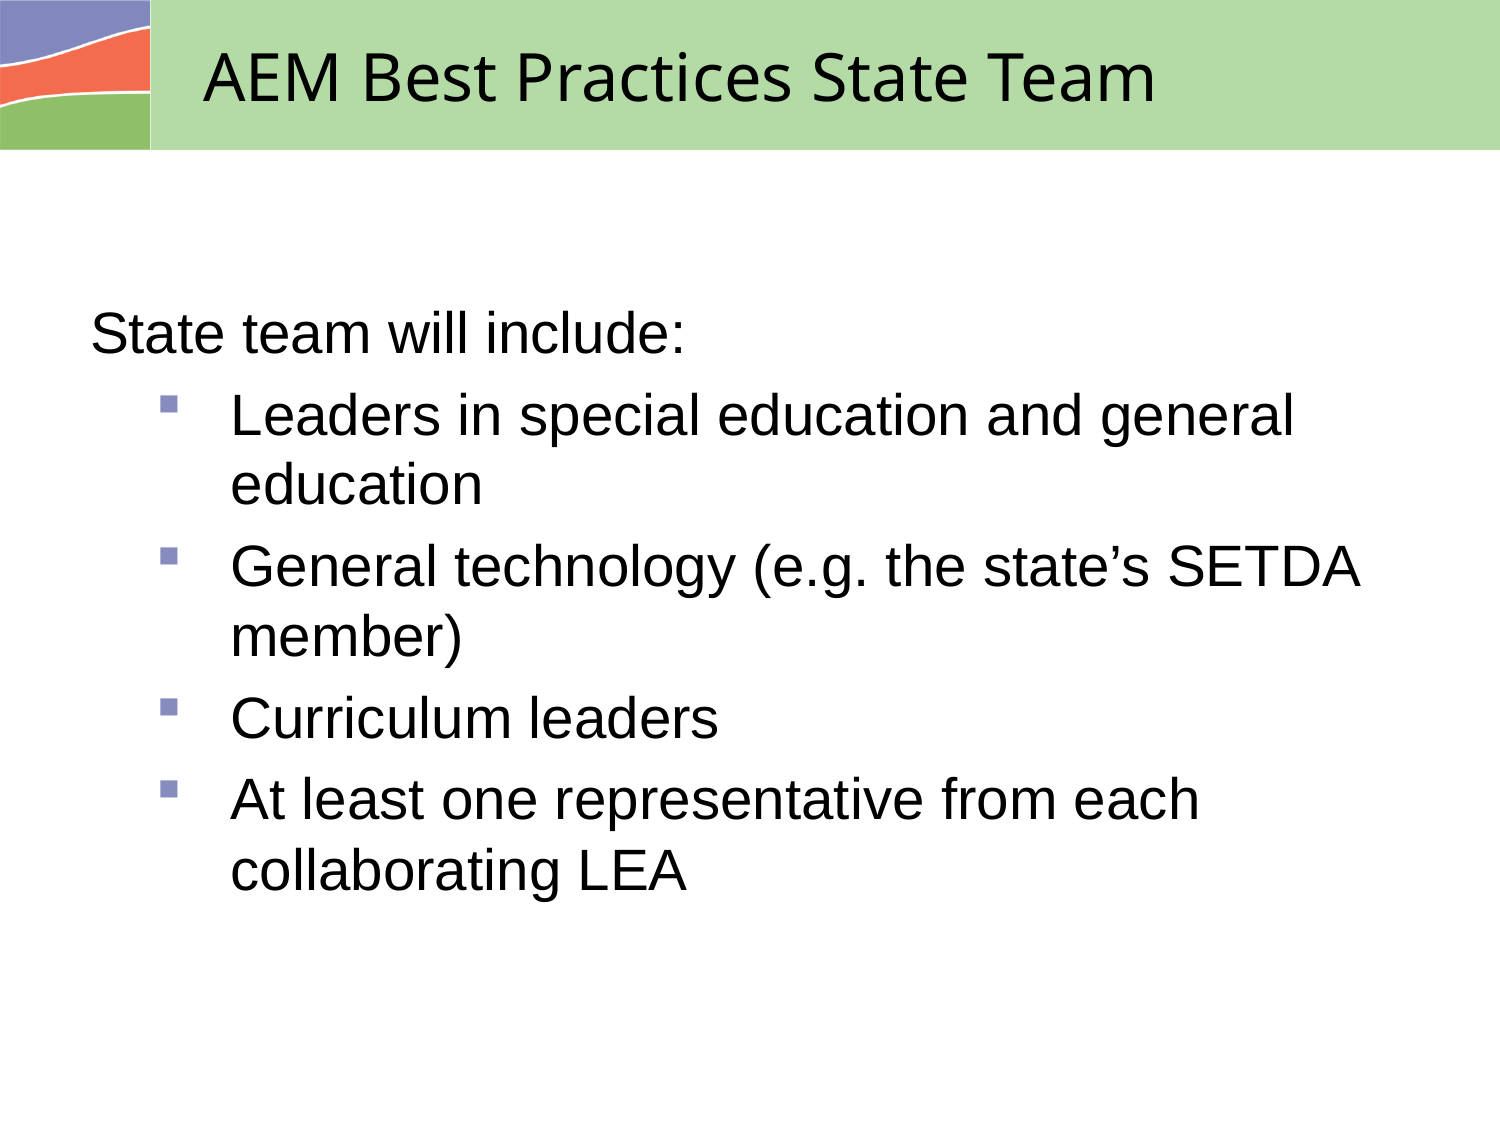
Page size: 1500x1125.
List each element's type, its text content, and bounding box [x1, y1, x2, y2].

title AEM Best Practices State Team [150, 0, 1500, 151]
picture [0, 0, 150, 150]
list State team will include: Leaders in special education and general education General technology (e.g. the state’s SETDA member) Curriculum leaders At least one representative from each collaborating LEA [74, 287, 1413, 988]
